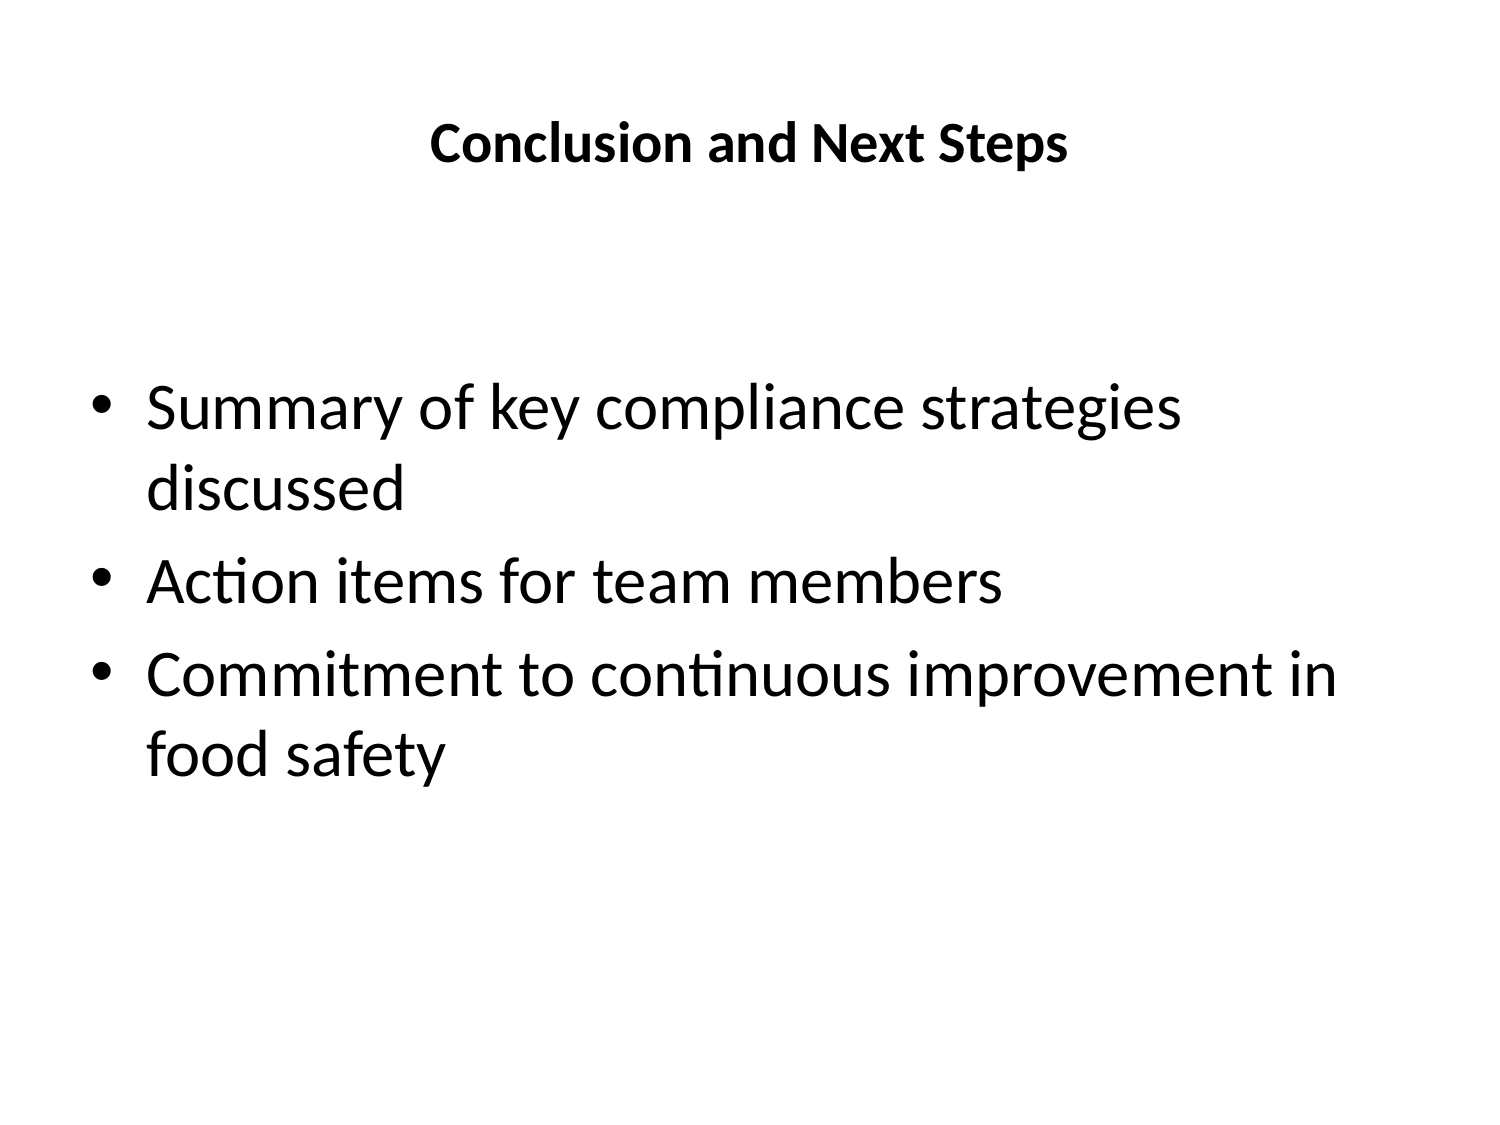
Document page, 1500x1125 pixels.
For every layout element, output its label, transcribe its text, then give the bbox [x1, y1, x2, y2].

list Summary of key compliance strategies discussed Action items for team members Commitment to continuous improvement in food safety [75, 262, 1425, 1005]
title Conclusion and Next Steps [75, 45, 1425, 233]
